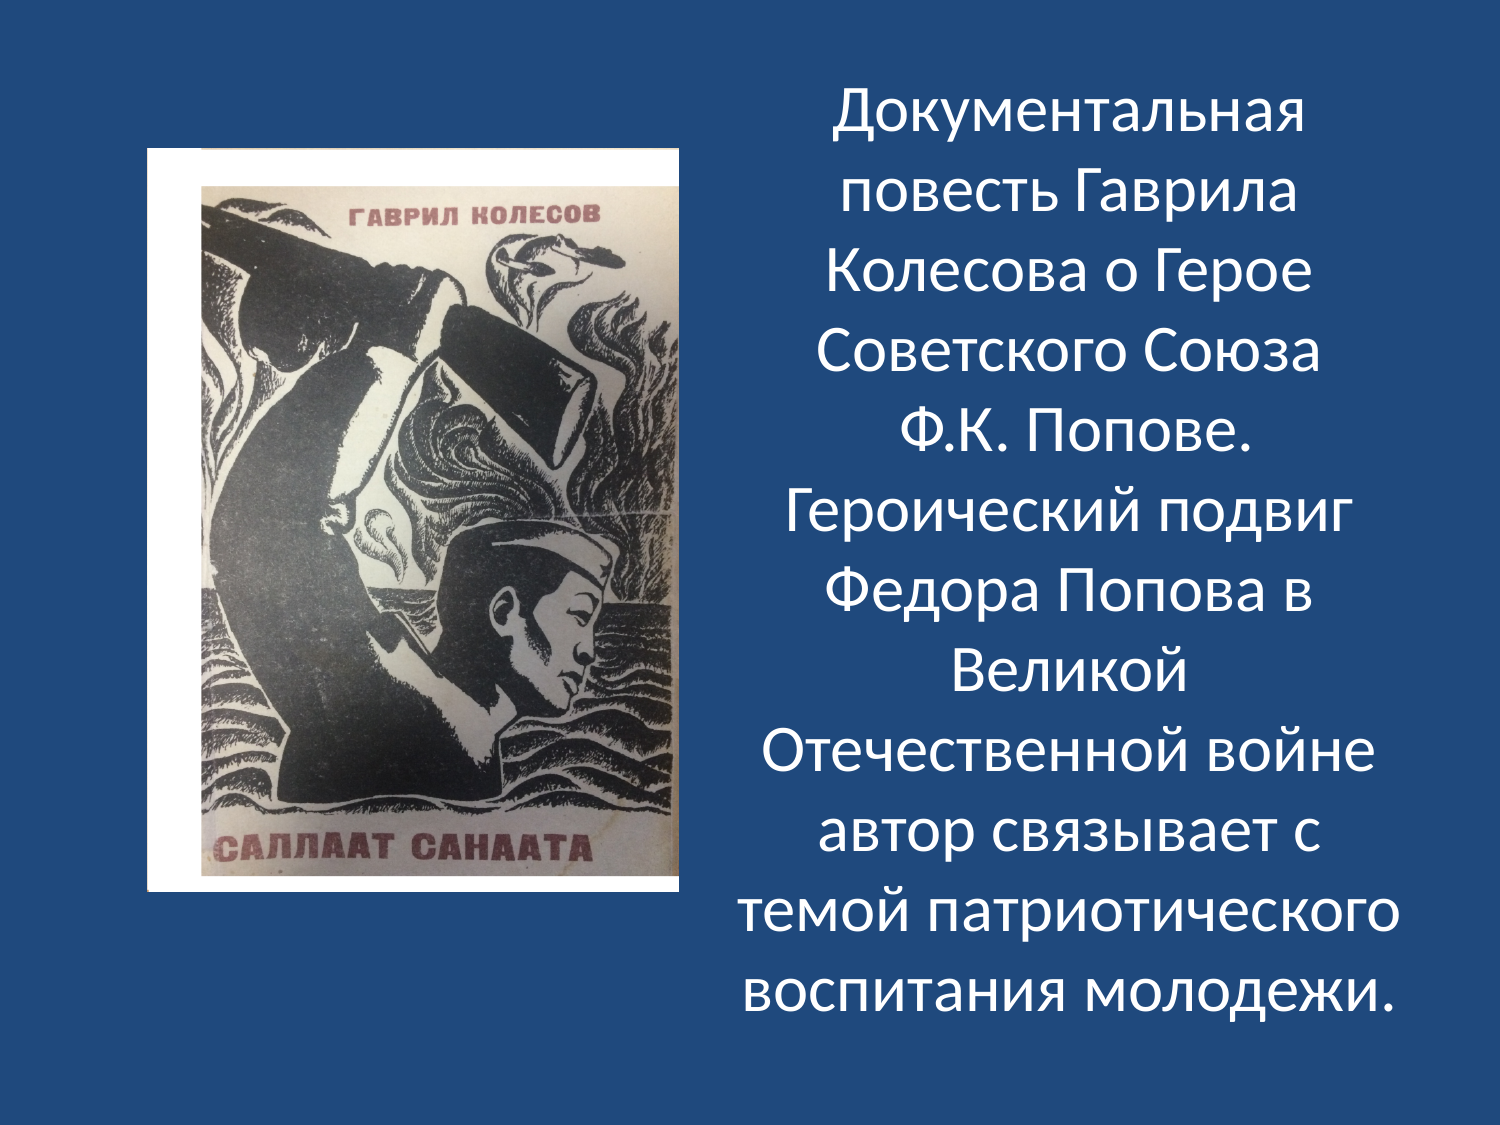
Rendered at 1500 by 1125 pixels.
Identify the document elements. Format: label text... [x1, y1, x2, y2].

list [147, 148, 680, 892]
title Документальная повесть Гаврила Колесова о Герое Советского Союза Ф.К. Попове. Героический подвиг Федора Попова в Великой Отечественной войне автор связывает с темой патриотического воспитания молодежи. [714, 149, 1425, 941]
